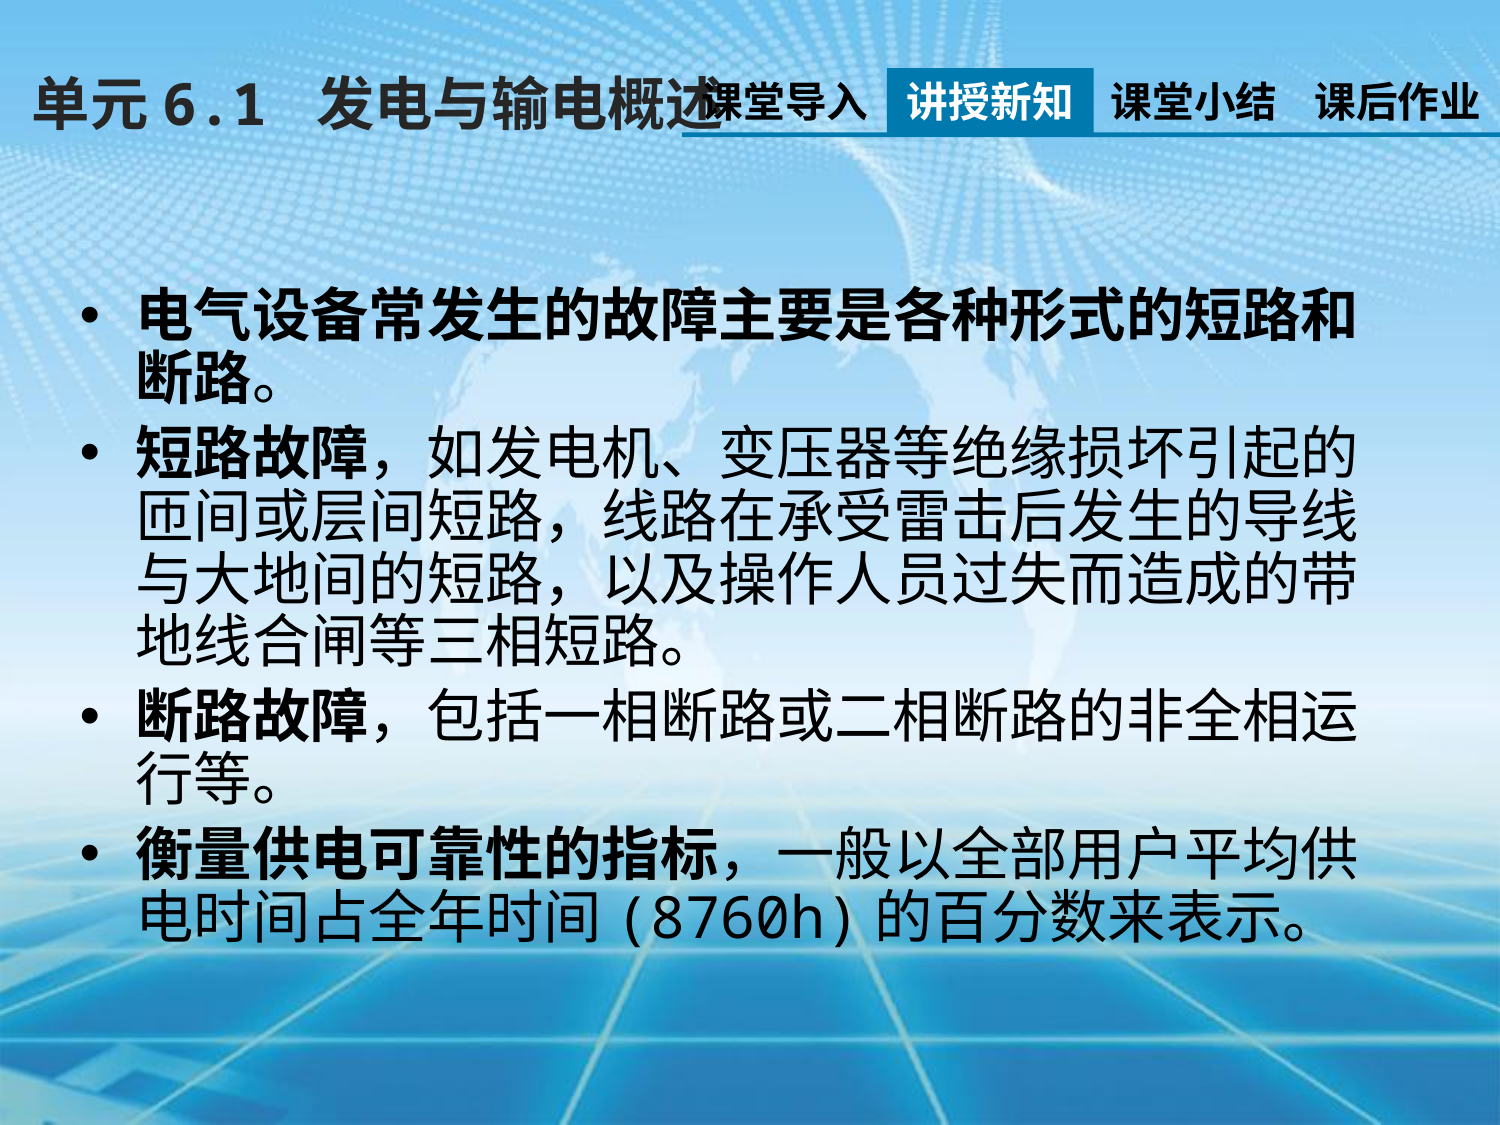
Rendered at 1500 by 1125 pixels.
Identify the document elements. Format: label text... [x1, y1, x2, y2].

text_box 电气设备常发生的故障主要是各种形式的短路和断路。 短路故障，如发电机、变压器等绝缘损坏引起的匝间或层间短路，线路在承受雷击后发生的导线与大地间的短路，以及操作人员过失而造成的带地线合闸等三相短路。 断路故障，包括一相断路或二相断路的非全相运行等。 衡量供电可靠性的指标，一般以全部用户平均供电时间占全年时间(8760h)的百分数来表示。 [64, 278, 1415, 1022]
picture [0, 0, 1500, 1125]
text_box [16, 59, 1500, 145]
